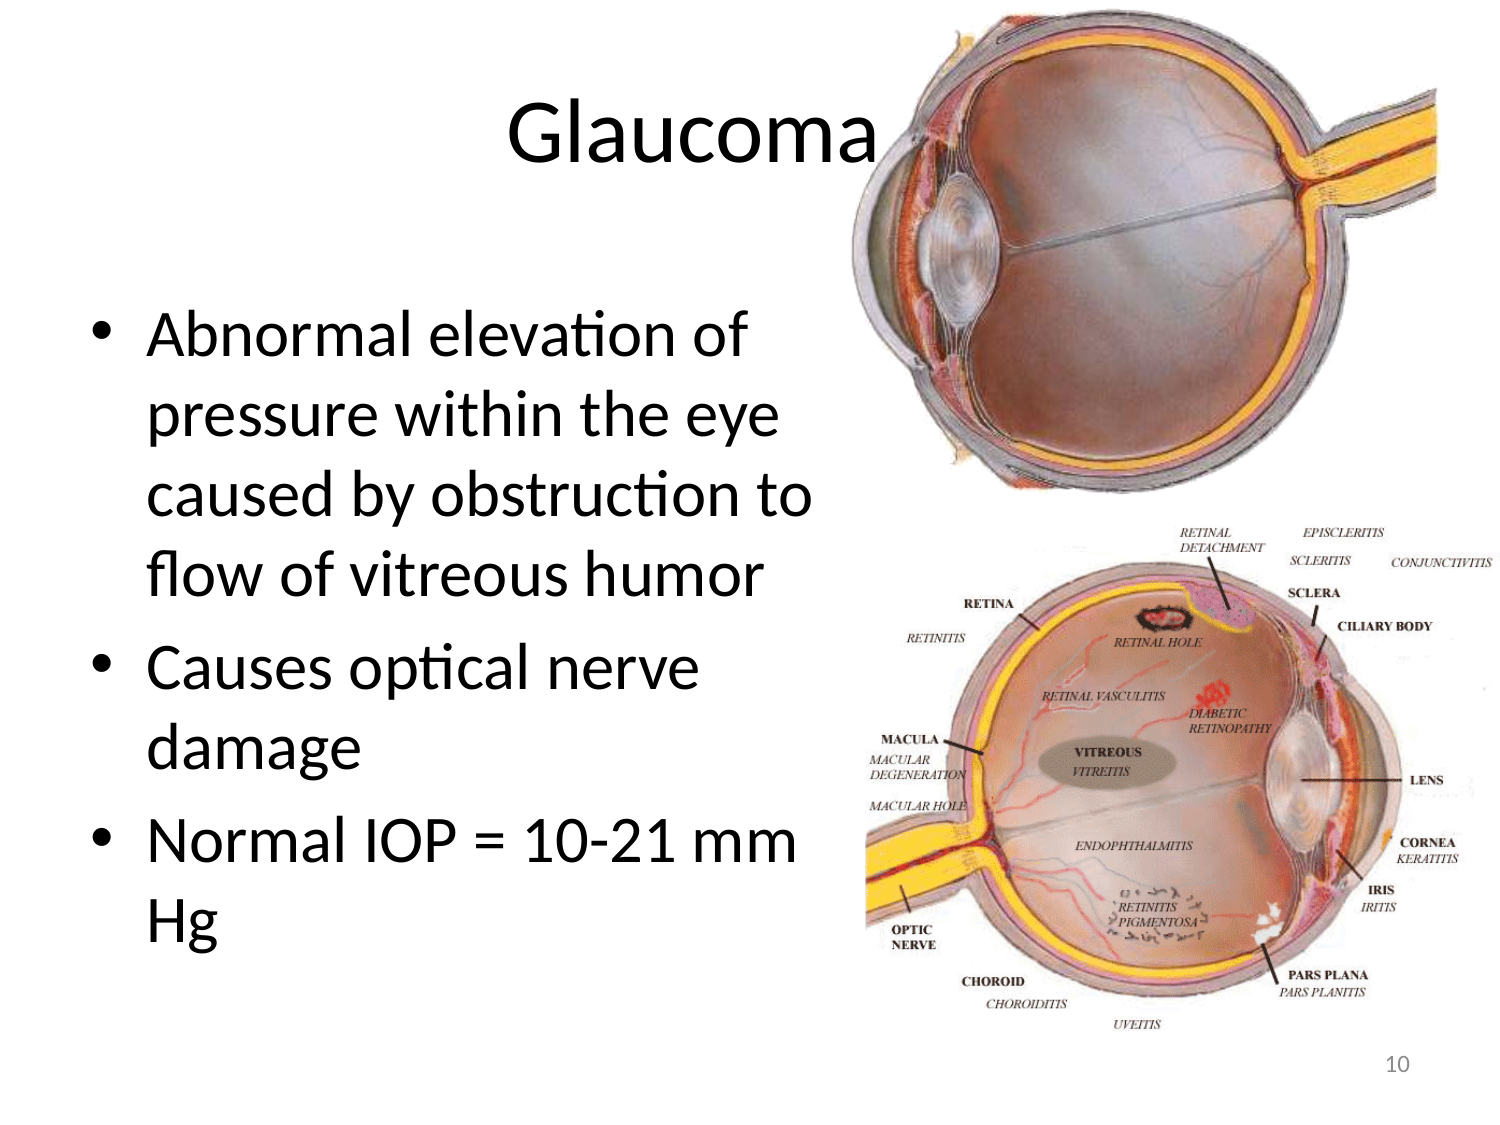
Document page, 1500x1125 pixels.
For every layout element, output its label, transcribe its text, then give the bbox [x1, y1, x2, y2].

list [837, 0, 1441, 504]
slide_number 10 [1074, 1039, 1425, 1100]
list Abnormal elevation of pressure within the eye caused by obstruction to flow of vitreous humor Causes optical nerve damage Normal IOP = 10-21 mm Hg [75, 282, 850, 1006]
picture [865, 524, 1500, 1031]
title Glaucoma [75, 20, 832, 233]
